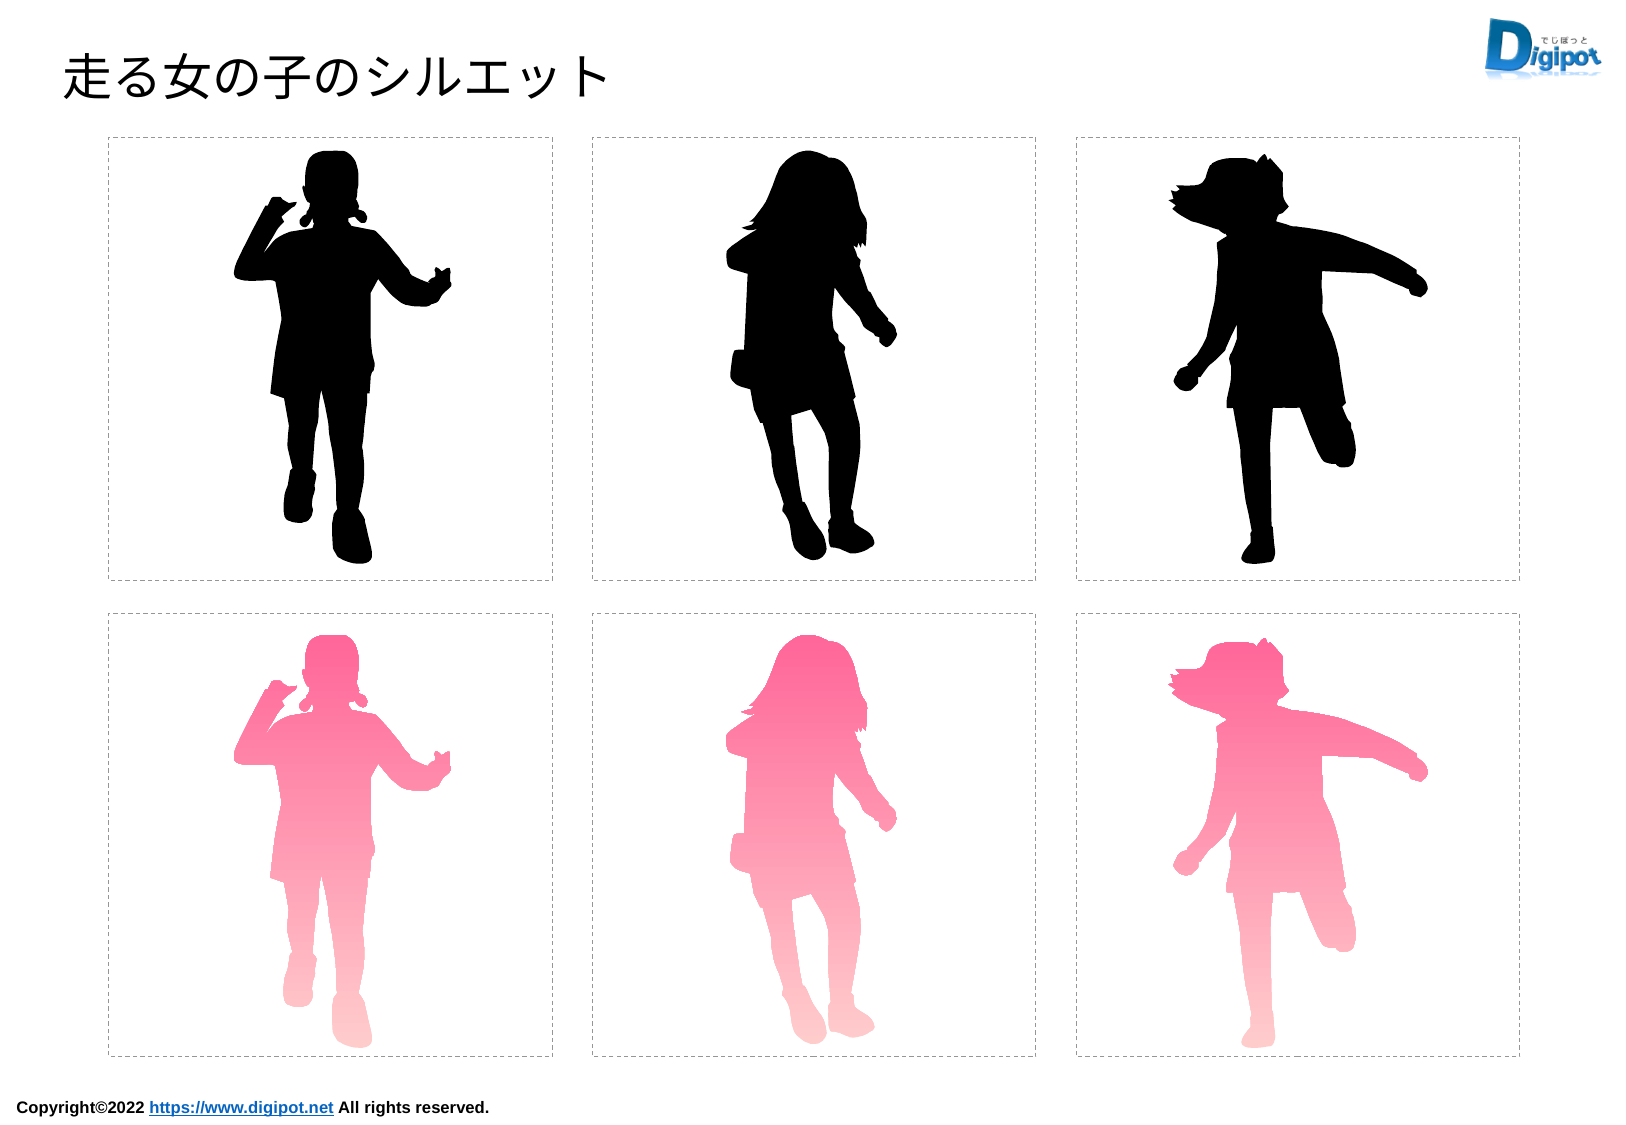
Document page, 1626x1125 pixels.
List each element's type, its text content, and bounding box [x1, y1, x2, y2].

text_box [233, 634, 452, 1048]
text_box [1168, 638, 1428, 1048]
text_box 走る女の子のシルエット [48, 38, 628, 113]
picture [1485, 18, 1602, 82]
text_box [726, 150, 898, 561]
text_box [1168, 154, 1428, 564]
text_box [233, 150, 452, 564]
text_box [726, 634, 898, 1045]
